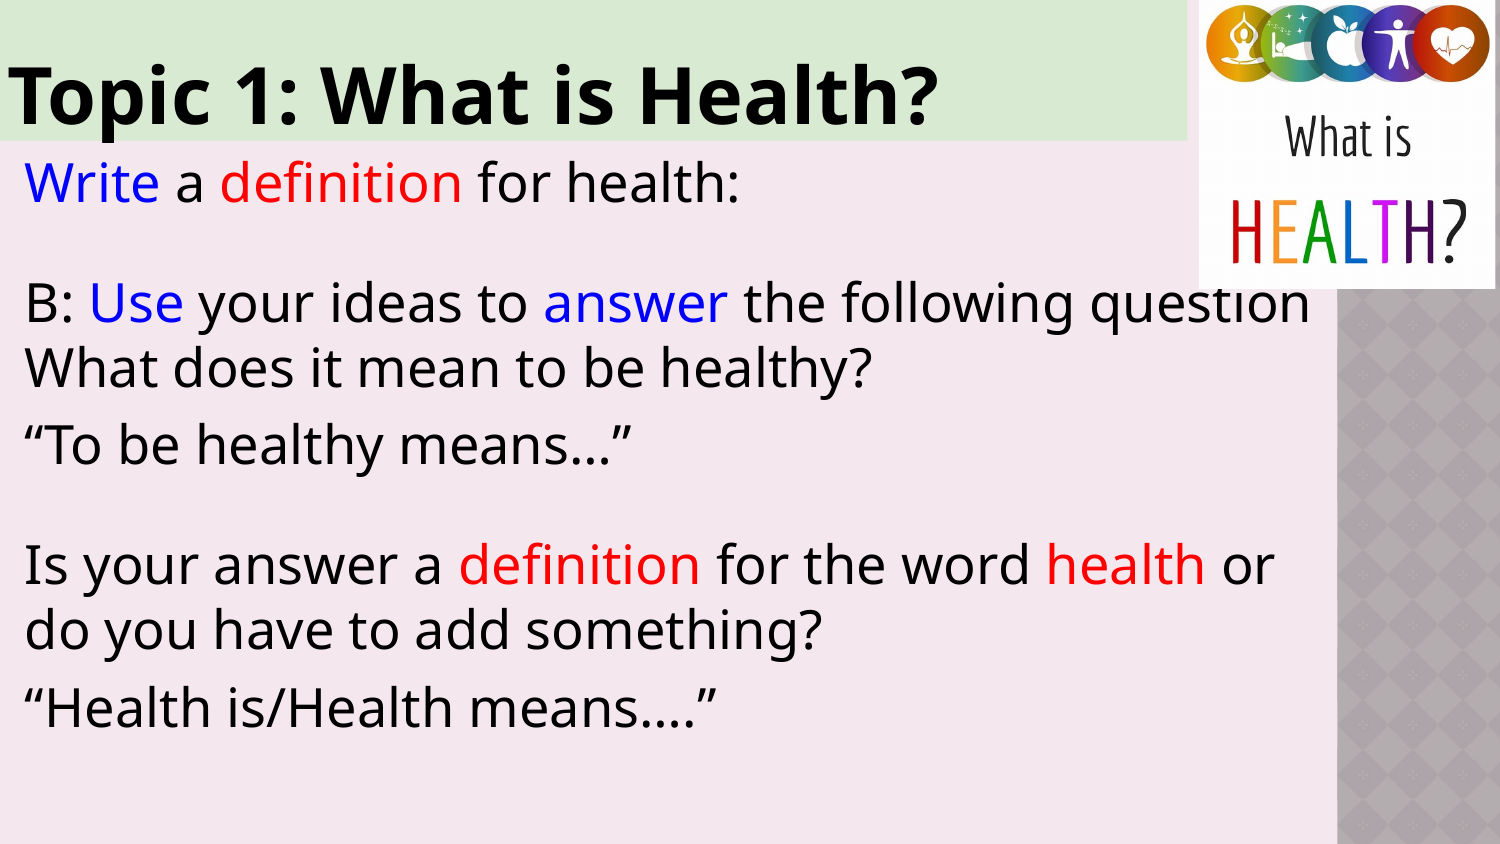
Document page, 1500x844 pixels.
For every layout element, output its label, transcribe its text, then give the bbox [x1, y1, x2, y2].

list Write a definition for health: B: Use your ideas to answer the following question What does it mean to be healthy? “To be healthy means…” Is your answer a definition for the word health or do you have to add something? “Health is/Health means….” [10, 140, 1369, 844]
picture [1198, 0, 1496, 289]
title Topic 1: What is Health? [0, 0, 1188, 141]
